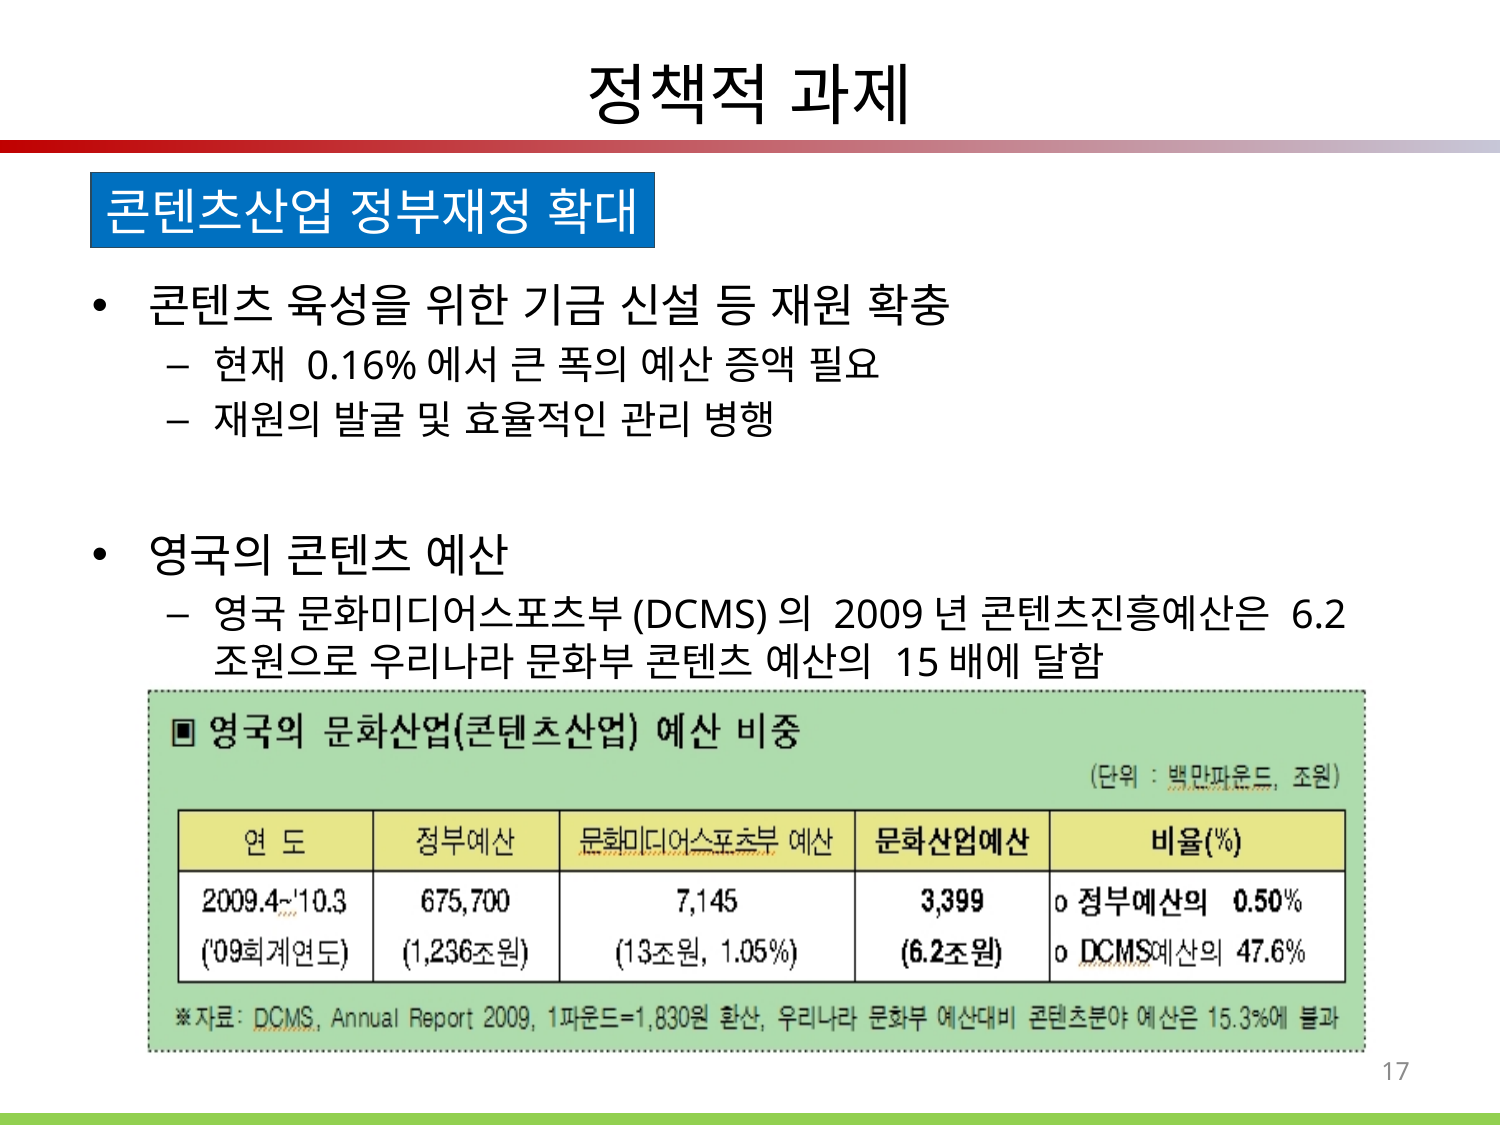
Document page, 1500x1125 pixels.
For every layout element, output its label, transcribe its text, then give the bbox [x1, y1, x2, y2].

list 콘텐츠 육성을 위한 기금 신설 등 재원 확충 현재 0.16%에서 큰 폭의 예산 증액 필요 재원의 발굴 및 효율적인 관리 병행 영국의 콘텐츠 예산 영국 문화미디어스포츠부(DCMS)의 2009년 콘텐츠진흥예산은 6.2조원으로 우리나라 문화부 콘텐츠 예산의 15배에 달함 [76, 269, 1428, 1125]
slide_number 17 [1074, 1042, 1425, 1103]
text_box 콘텐츠산업 정부재정 확대 [90, 172, 655, 248]
picture [135, 680, 1377, 1059]
title 정책적 과제 [74, 44, 1426, 141]
